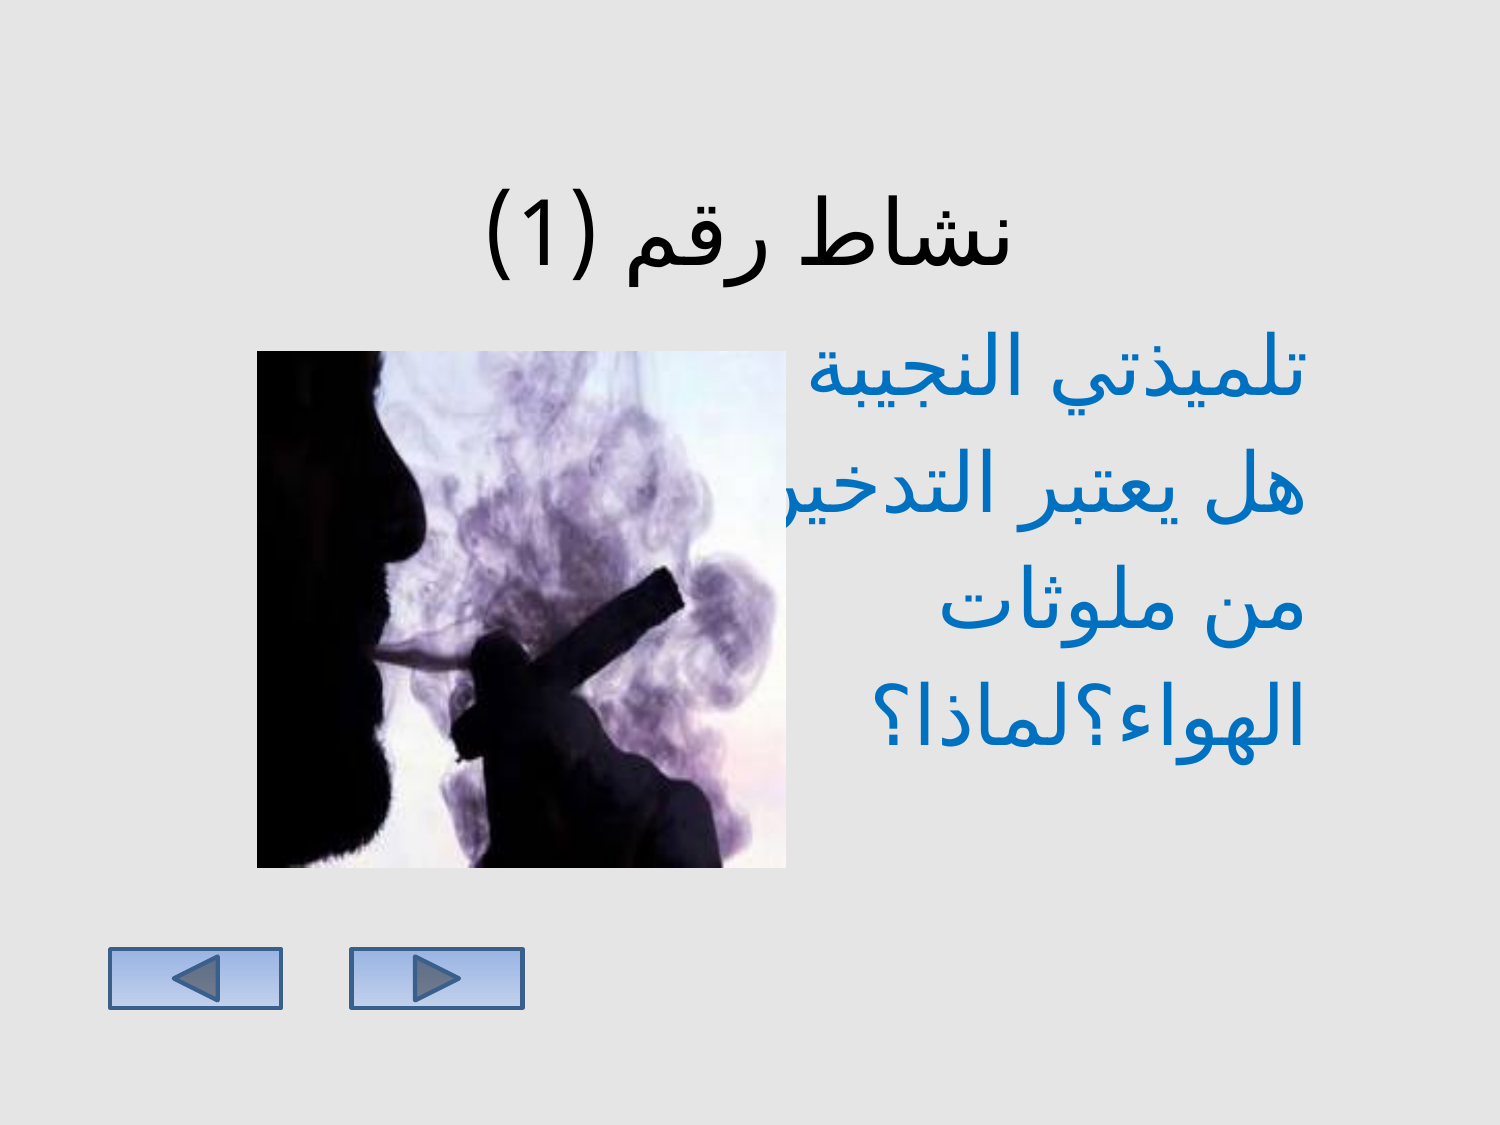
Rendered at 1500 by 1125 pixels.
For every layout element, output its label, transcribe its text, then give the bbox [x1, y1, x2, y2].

subtitle تلميذتي النجيبة هل يعتبر التدخين من ملوثات الهواء؟لماذا؟ [187, 304, 1325, 925]
picture [257, 351, 786, 868]
text_box [108, 947, 283, 1010]
title نشاط رقم (1) [112, 117, 1388, 340]
text_box [349, 947, 525, 1010]
